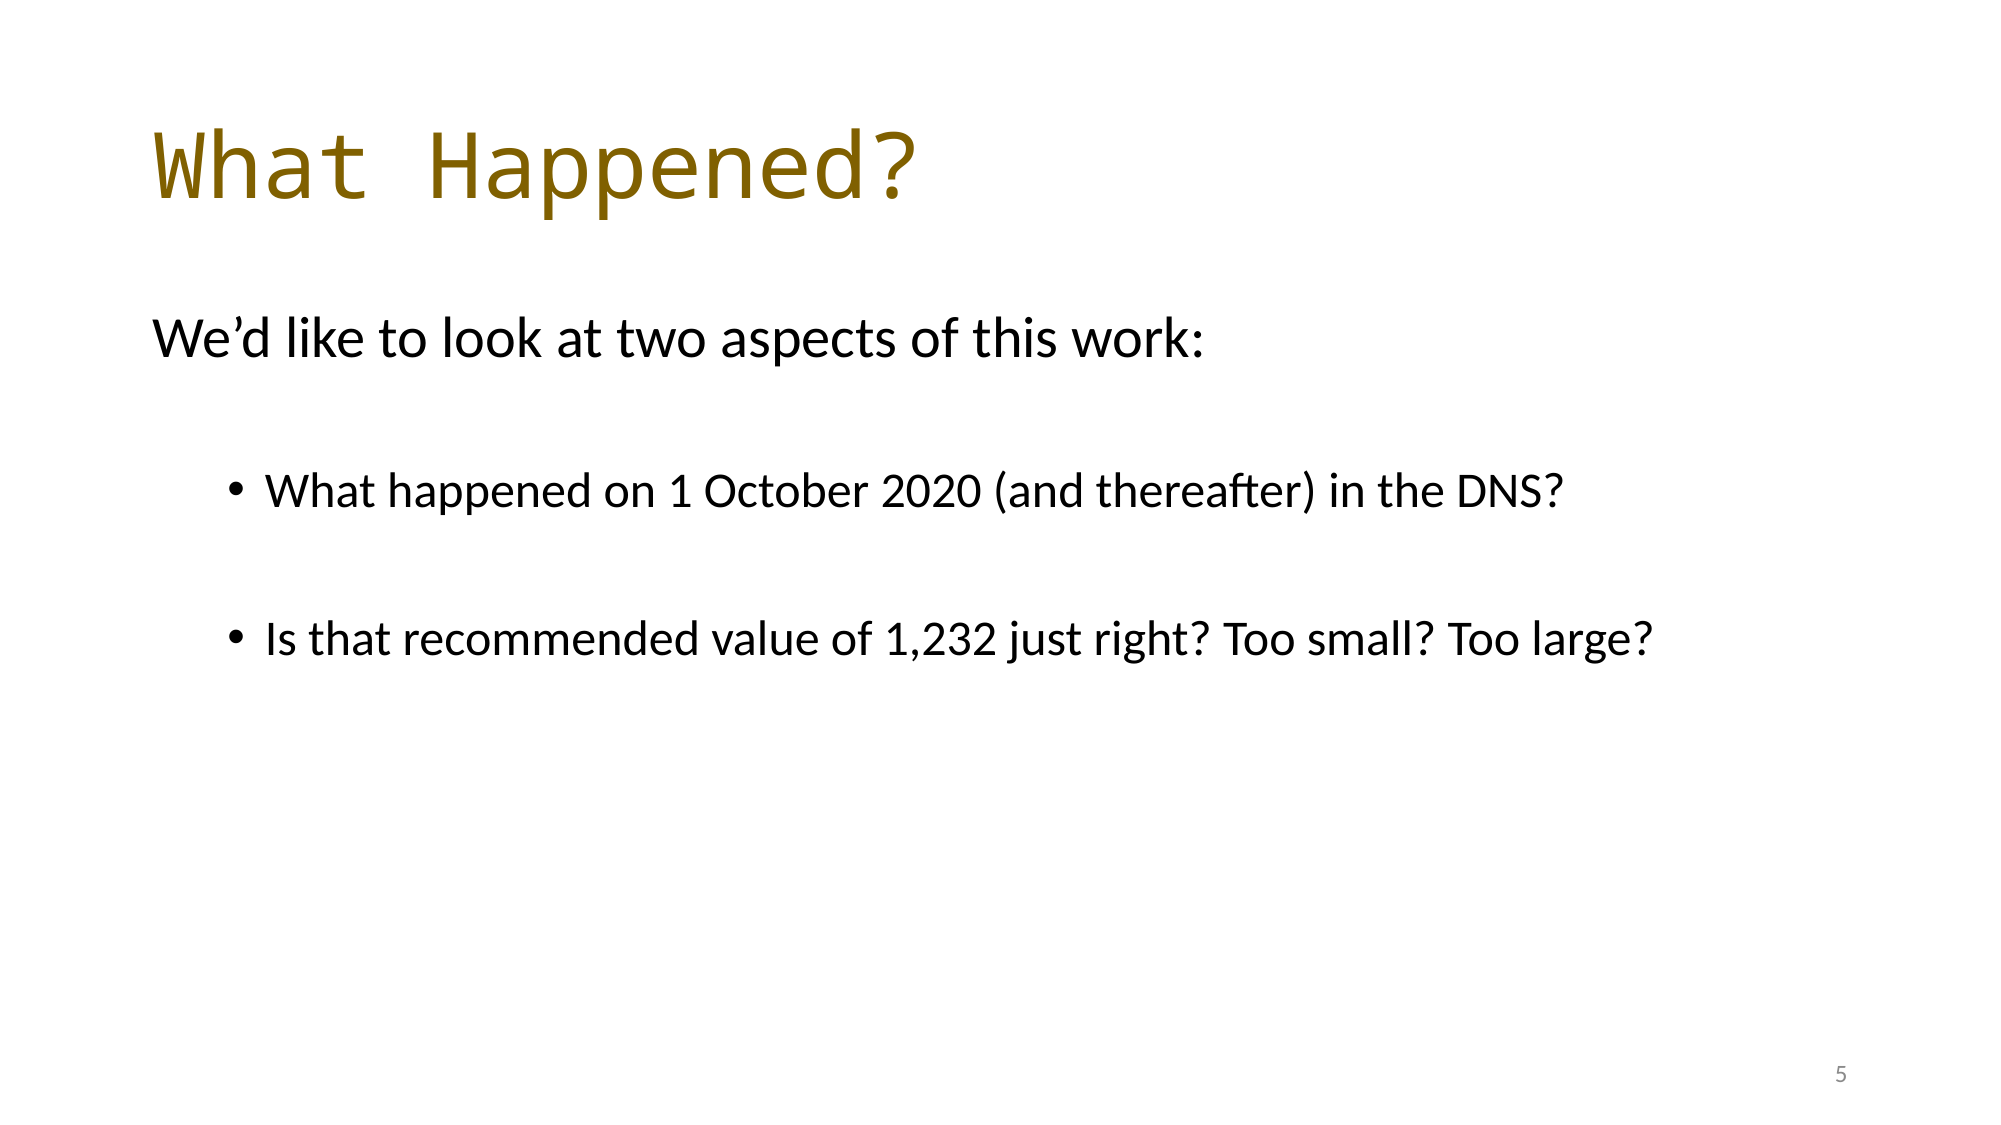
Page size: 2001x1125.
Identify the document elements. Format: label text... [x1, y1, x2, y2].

list We’d like to look at two aspects of this work: What happened on 1 October 2020 (and thereafter) in the DNS? Is that recommended value of 1,232 just right? Too small? Too large? [137, 299, 1863, 1014]
title What Happened? [137, 59, 1863, 278]
slide_number 5 [1412, 1042, 1863, 1103]
